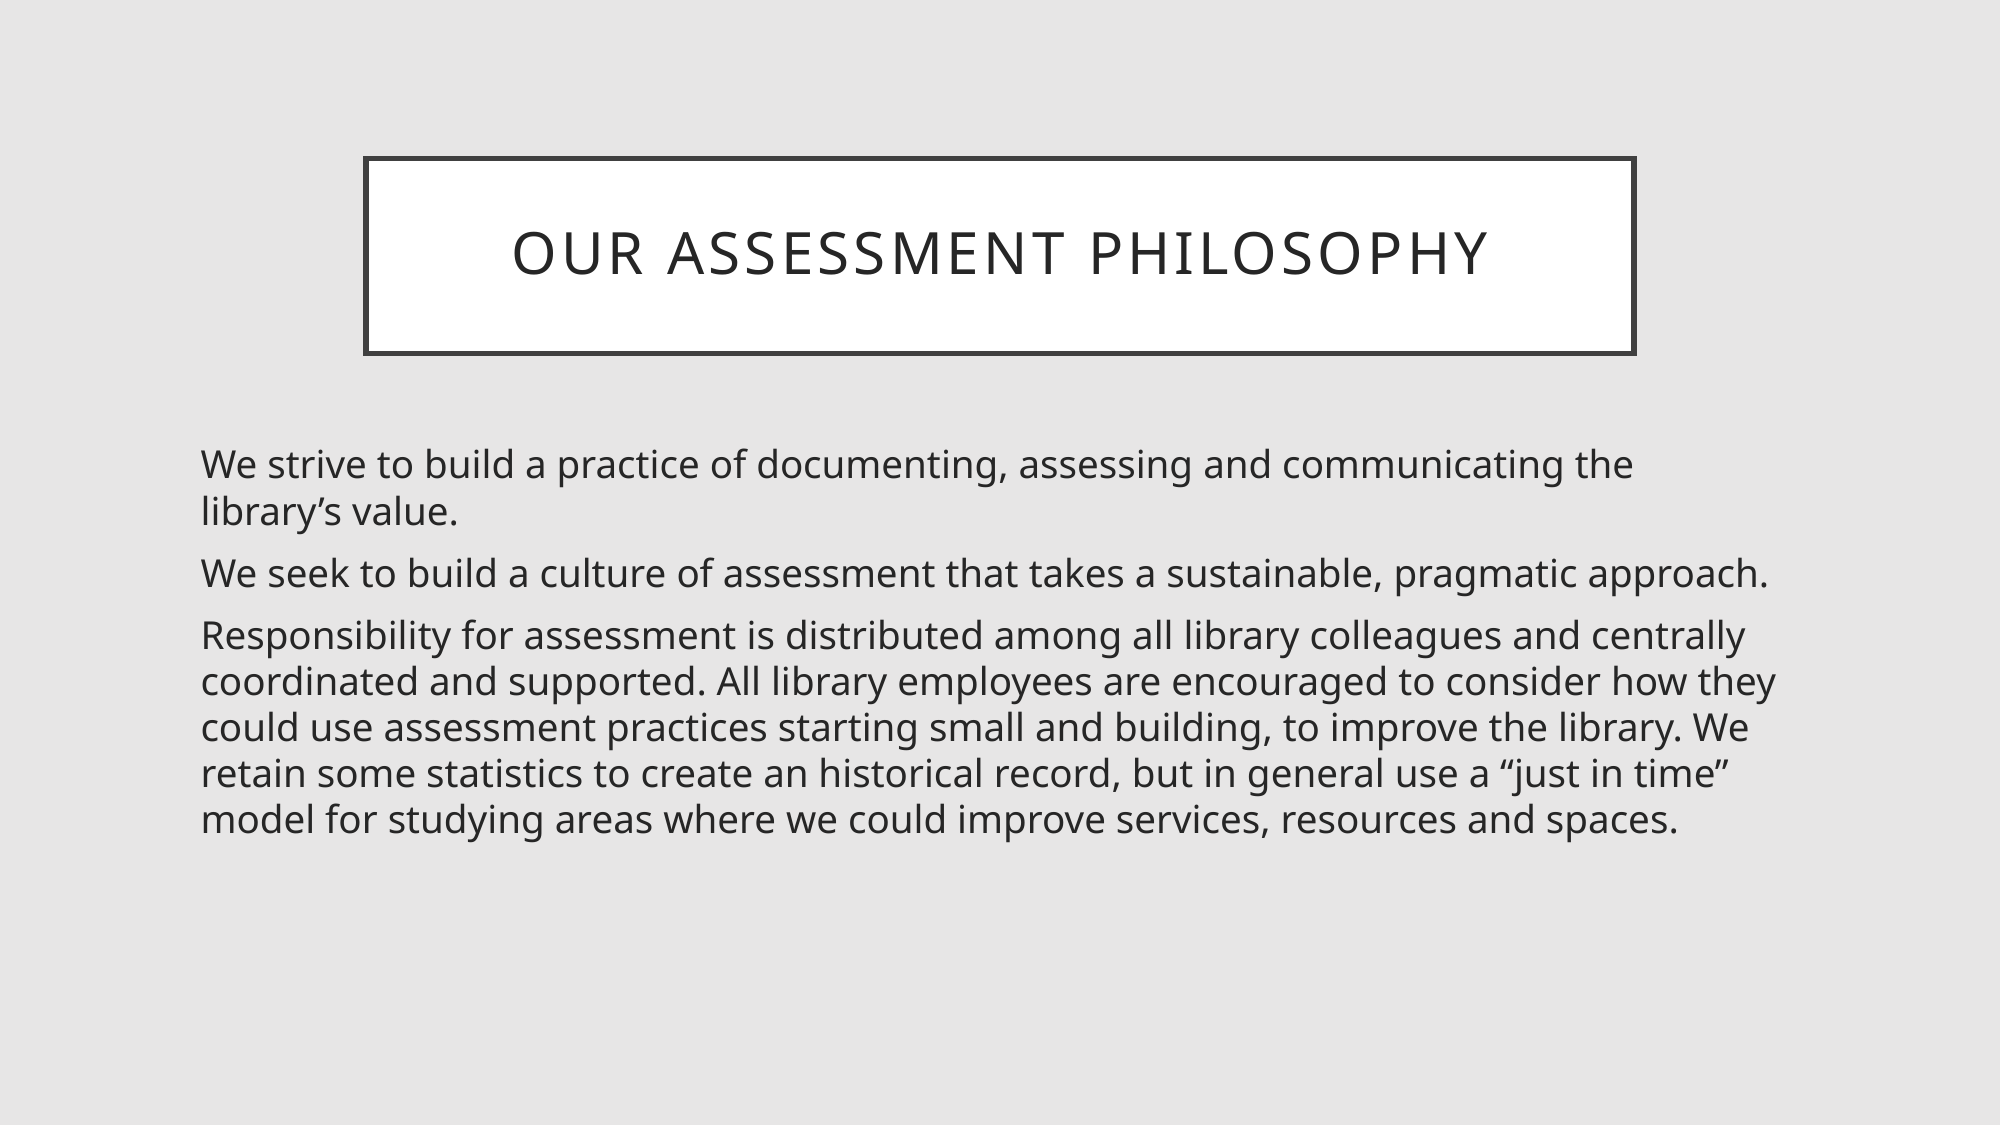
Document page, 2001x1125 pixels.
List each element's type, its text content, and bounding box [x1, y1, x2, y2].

title Our Assessment Philosophy [363, 156, 1637, 356]
list We strive to build a practice of documenting, assessing and communicating the library’s value. We seek to build a culture of assessment that takes a sustainable, pragmatic approach. Responsibility for assessment is distributed among all library colleagues and centrally coordinated and supported. All library employees are encouraged to consider how they could use assessment practices starting small and building, to improve the library. We retain some statistics to create an historical record, but in general use a “just in time” model for studying areas where we could improve services, resources and spaces. [185, 432, 1793, 942]
